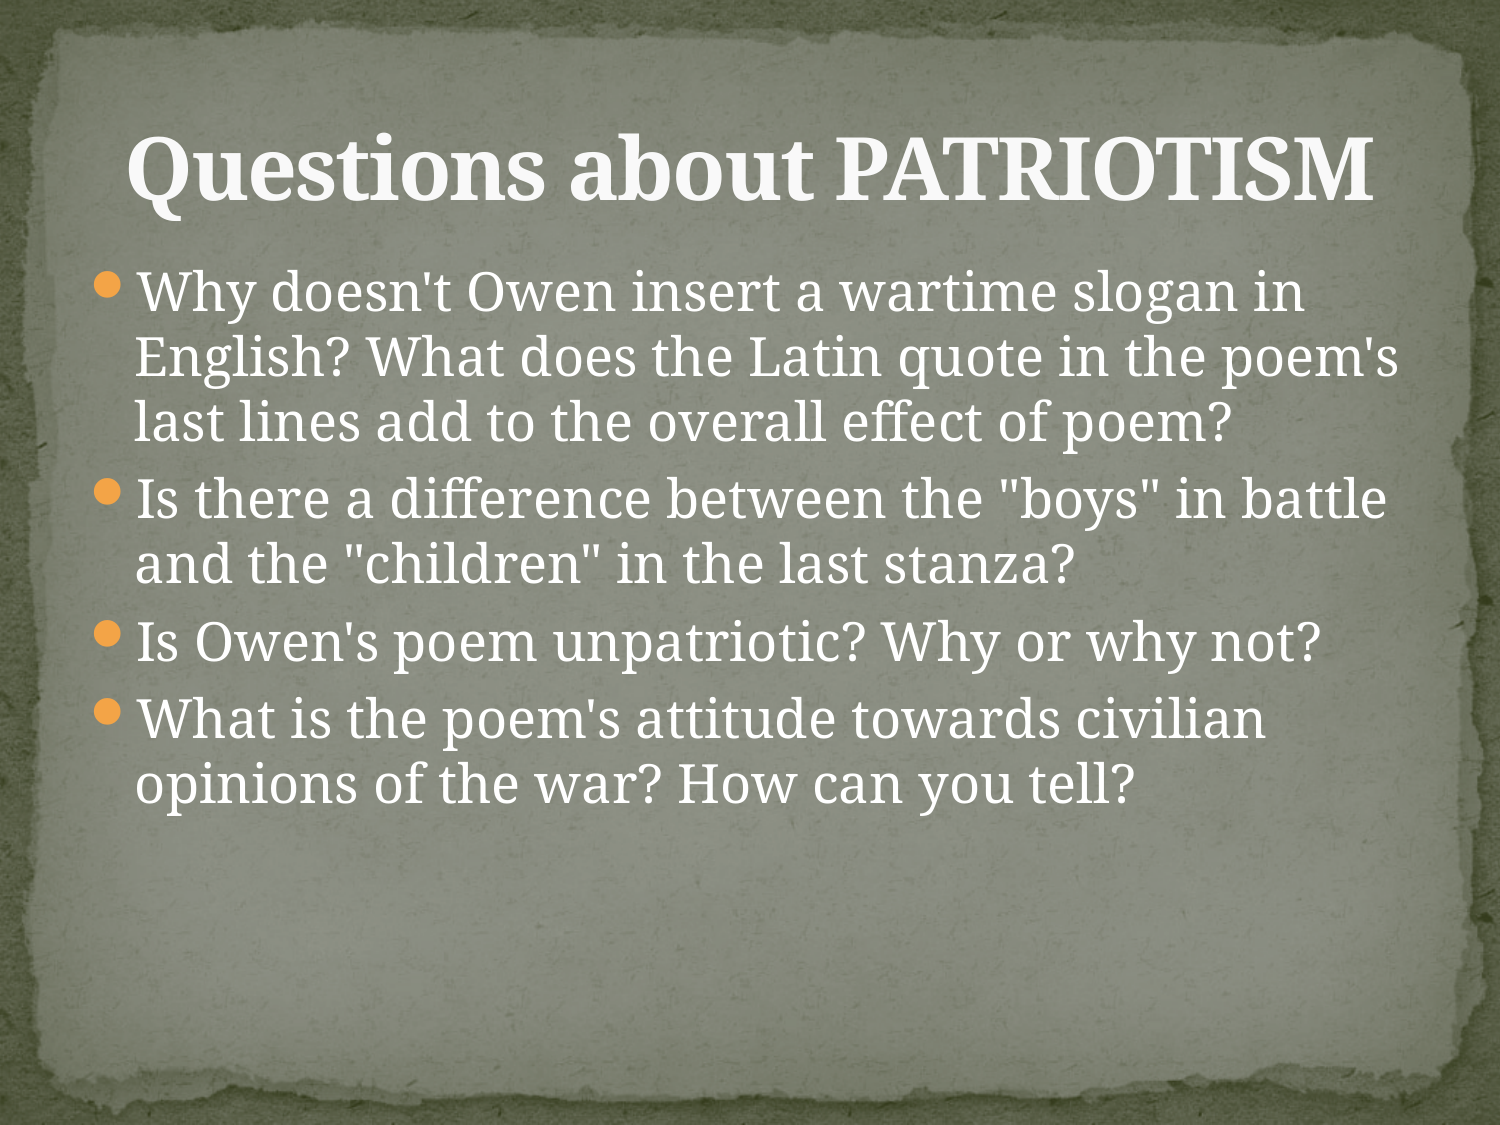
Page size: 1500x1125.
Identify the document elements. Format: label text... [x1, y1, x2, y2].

title Questions about PATRIOTISM [74, 24, 1425, 225]
list Why doesn't Owen insert a wartime slogan in English? What does the Latin quote in the poem's last lines add to the overall effect of poem? Is there a difference between the "boys" in battle and the "children" in the last stanza? Is Owen's poem unpatriotic? Why or why not? What is the poem's attitude towards civilian opinions of the war? How can you tell? [74, 249, 1426, 1001]
